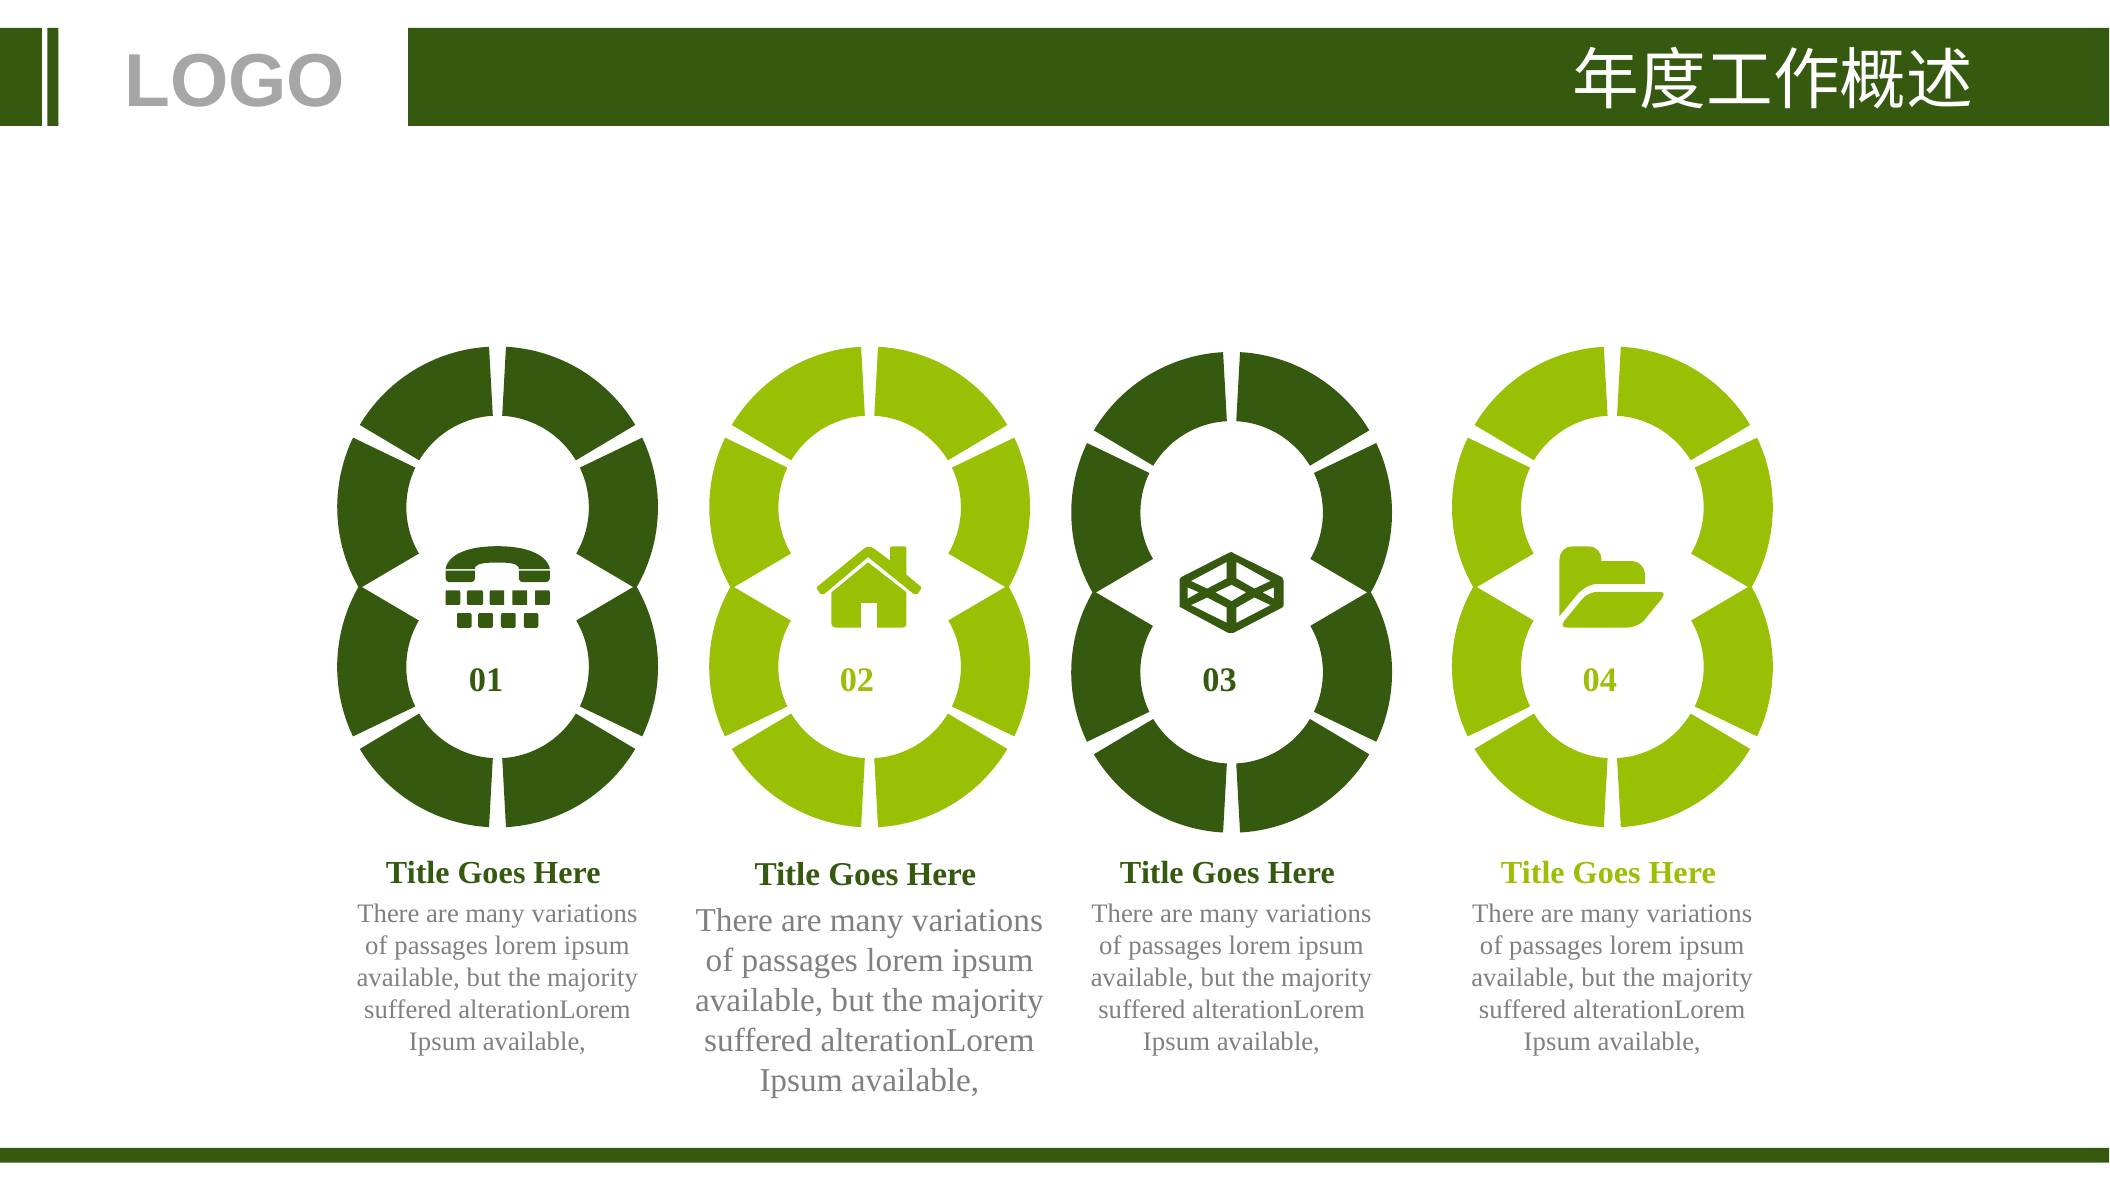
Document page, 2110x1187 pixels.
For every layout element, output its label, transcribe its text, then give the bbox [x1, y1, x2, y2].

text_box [708, 346, 1031, 828]
text_box Title Goes Here There are many variations of passages lorem ipsum available, but the majority suffered alterationLorem Ipsum available, [692, 851, 1047, 1098]
text_box Title Goes Here There are many variations of passages lorem ipsum available, but the majority suffered alterationLorem Ipsum available, [1435, 851, 1790, 1057]
text_box Title Goes Here There are many variations of passages lorem ipsum available, but the majority suffered alterationLorem Ipsum available, [1054, 851, 1409, 1057]
text_box [0, 27, 43, 127]
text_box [336, 346, 659, 828]
text_box Title Goes Here There are many variations of passages lorem ipsum available, but the majority suffered alterationLorem Ipsum available, [320, 851, 675, 1057]
text_box [0, 1147, 2110, 1164]
text_box 年度工作概述 [1557, 28, 1989, 124]
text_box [1070, 351, 1393, 833]
text_box LOGO [78, 31, 391, 122]
text_box [407, 27, 2110, 127]
text_box [46, 27, 59, 127]
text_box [1451, 346, 1774, 828]
